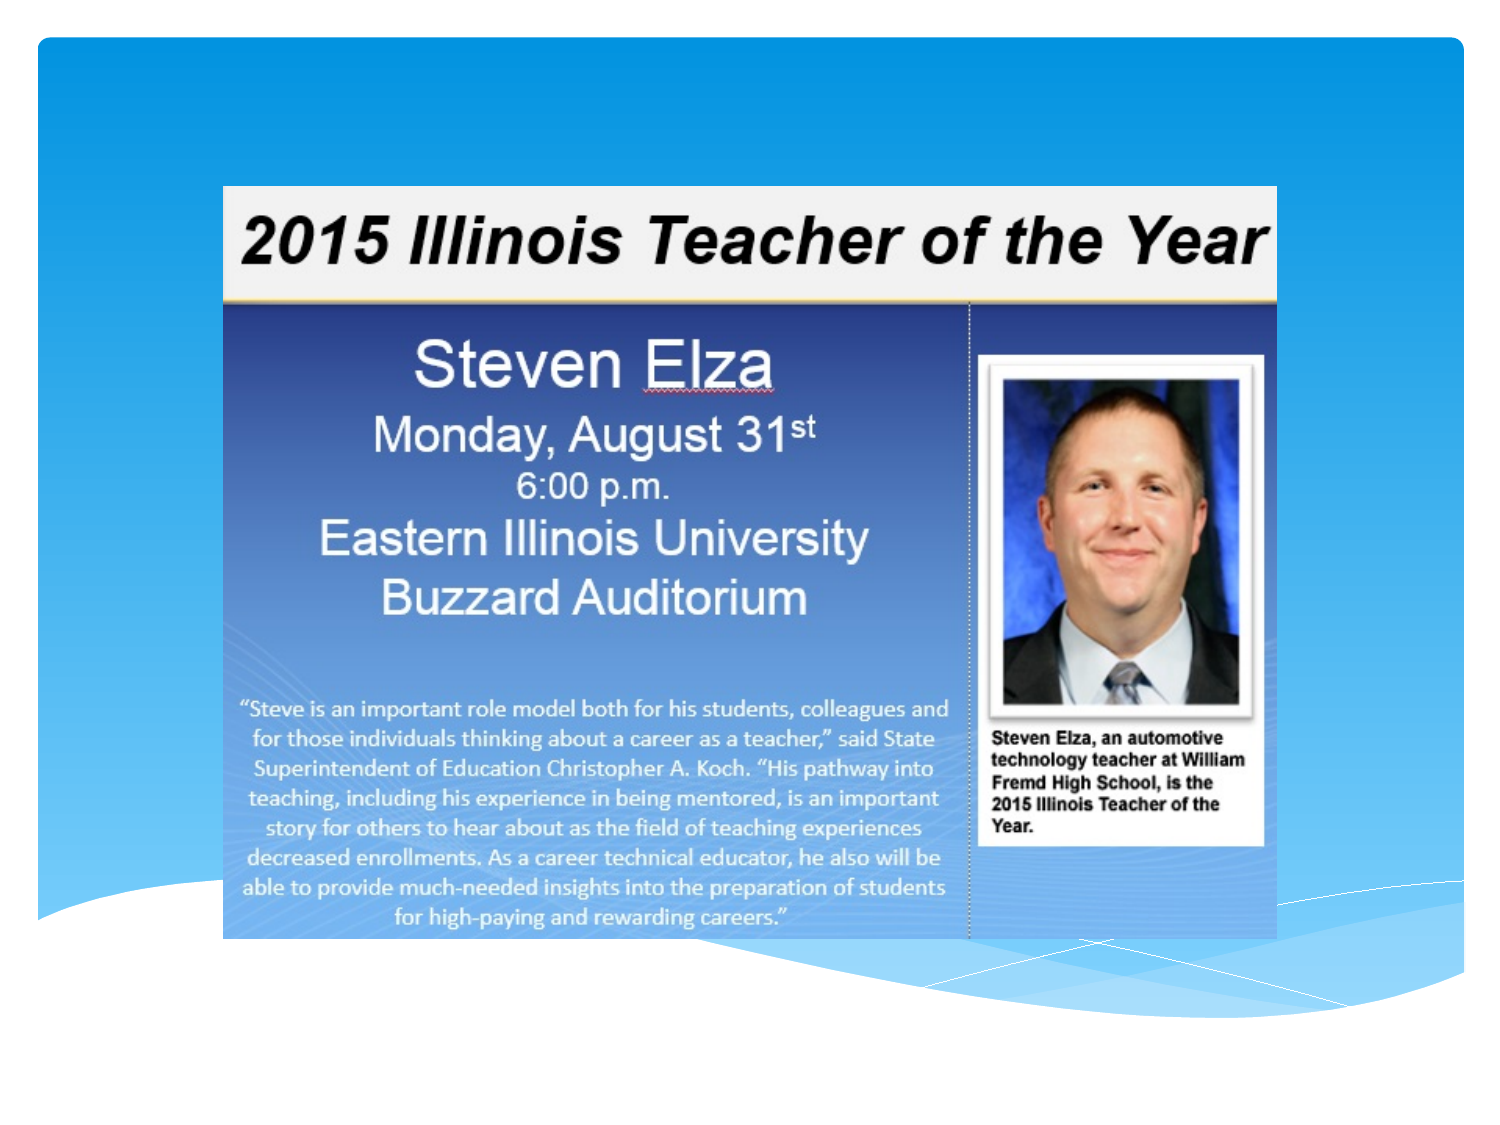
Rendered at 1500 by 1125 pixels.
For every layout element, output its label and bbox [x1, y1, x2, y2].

picture [223, 186, 1277, 939]
